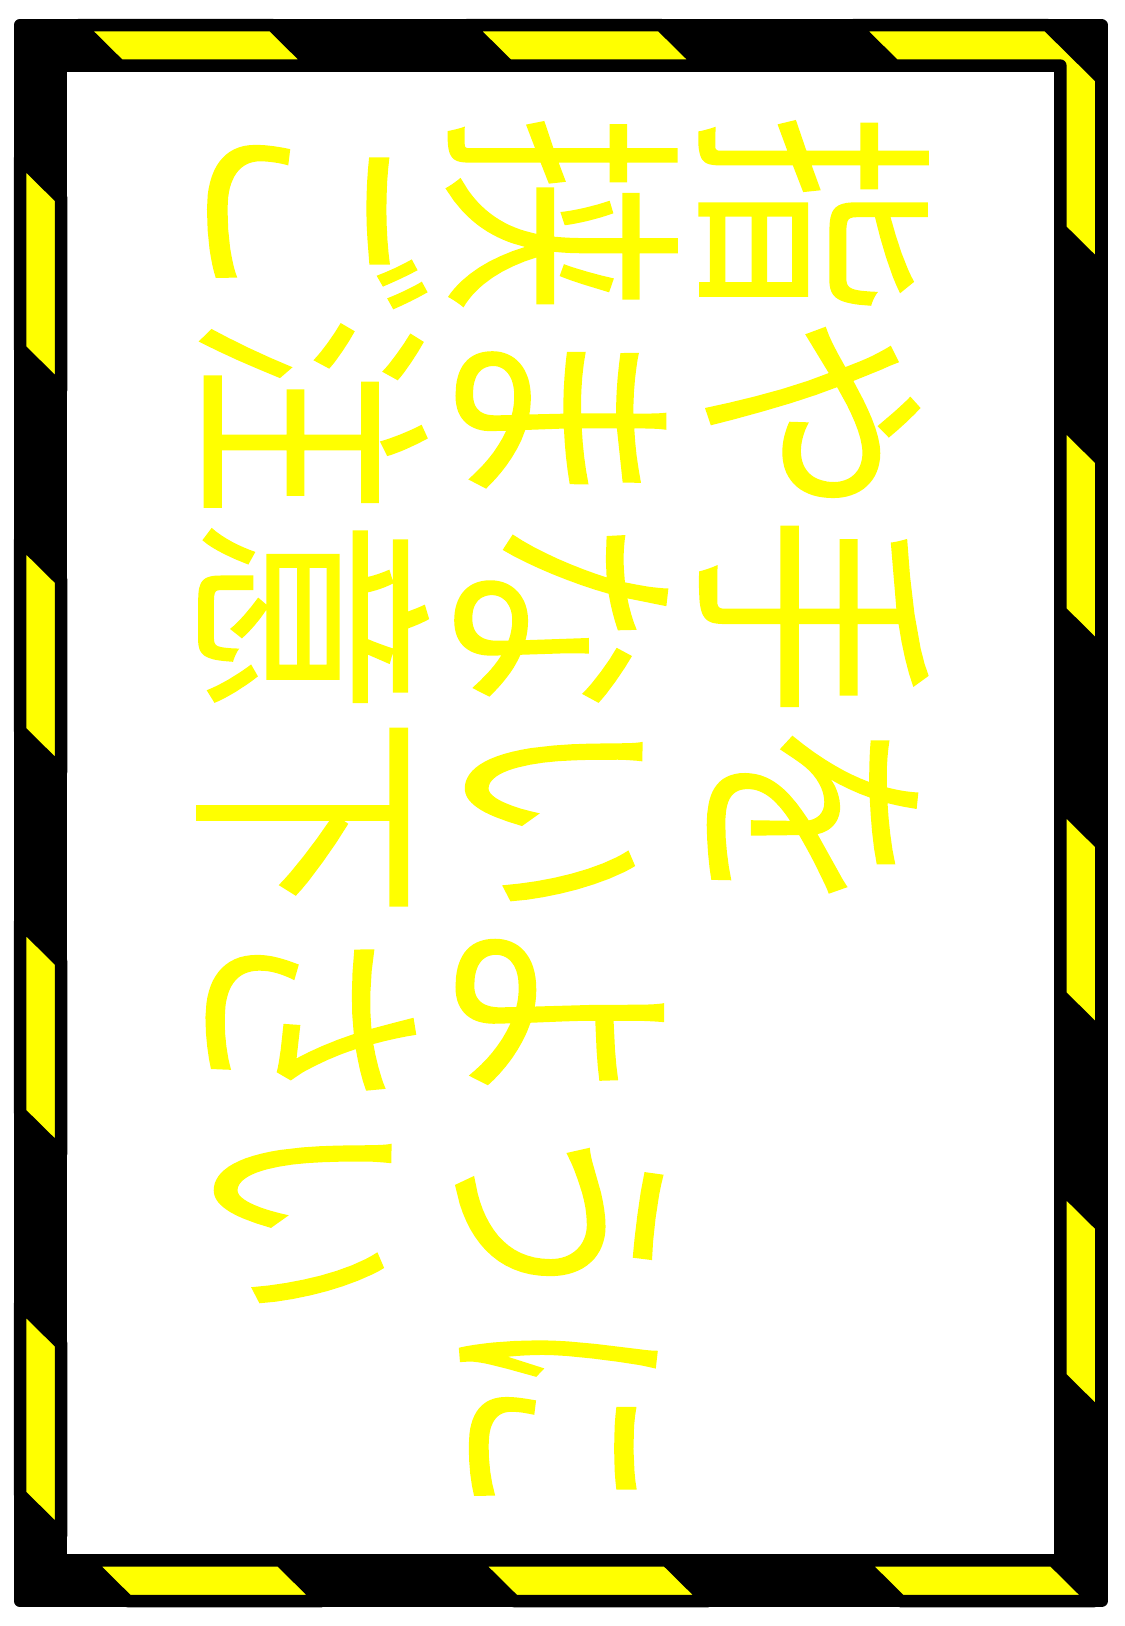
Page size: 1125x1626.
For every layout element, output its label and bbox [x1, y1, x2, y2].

text_box [0, 272, 1125, 1354]
